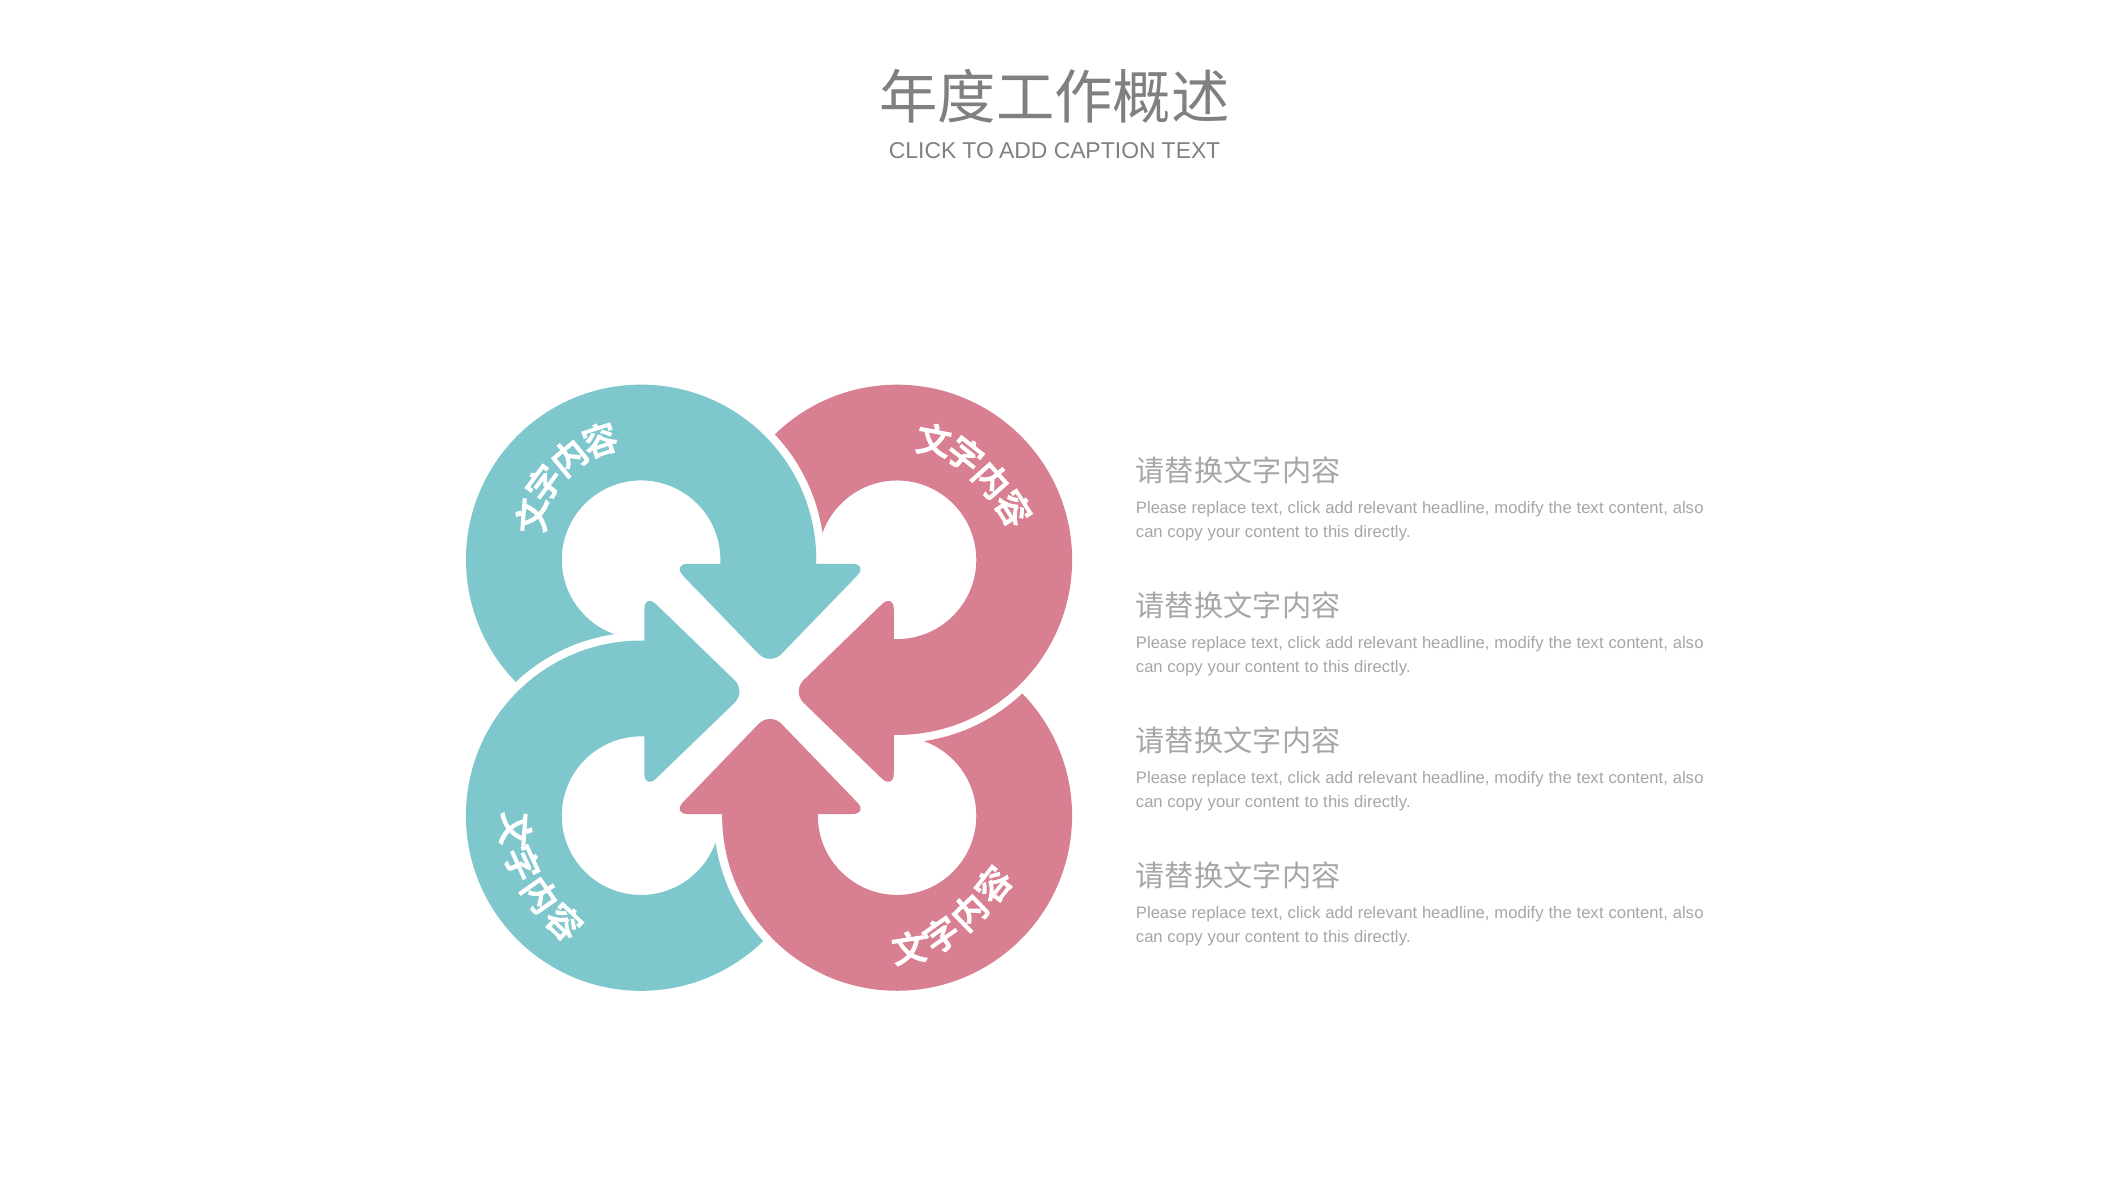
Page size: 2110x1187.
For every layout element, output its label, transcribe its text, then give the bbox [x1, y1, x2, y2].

text_box 年度工作概述 [865, 60, 1245, 131]
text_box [1135, 444, 1728, 539]
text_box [1135, 850, 1728, 945]
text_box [1135, 715, 1728, 810]
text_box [1135, 580, 1728, 674]
text_box CLICK TO ADD CAPTION TEXT [865, 135, 1245, 163]
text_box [465, 384, 1073, 991]
